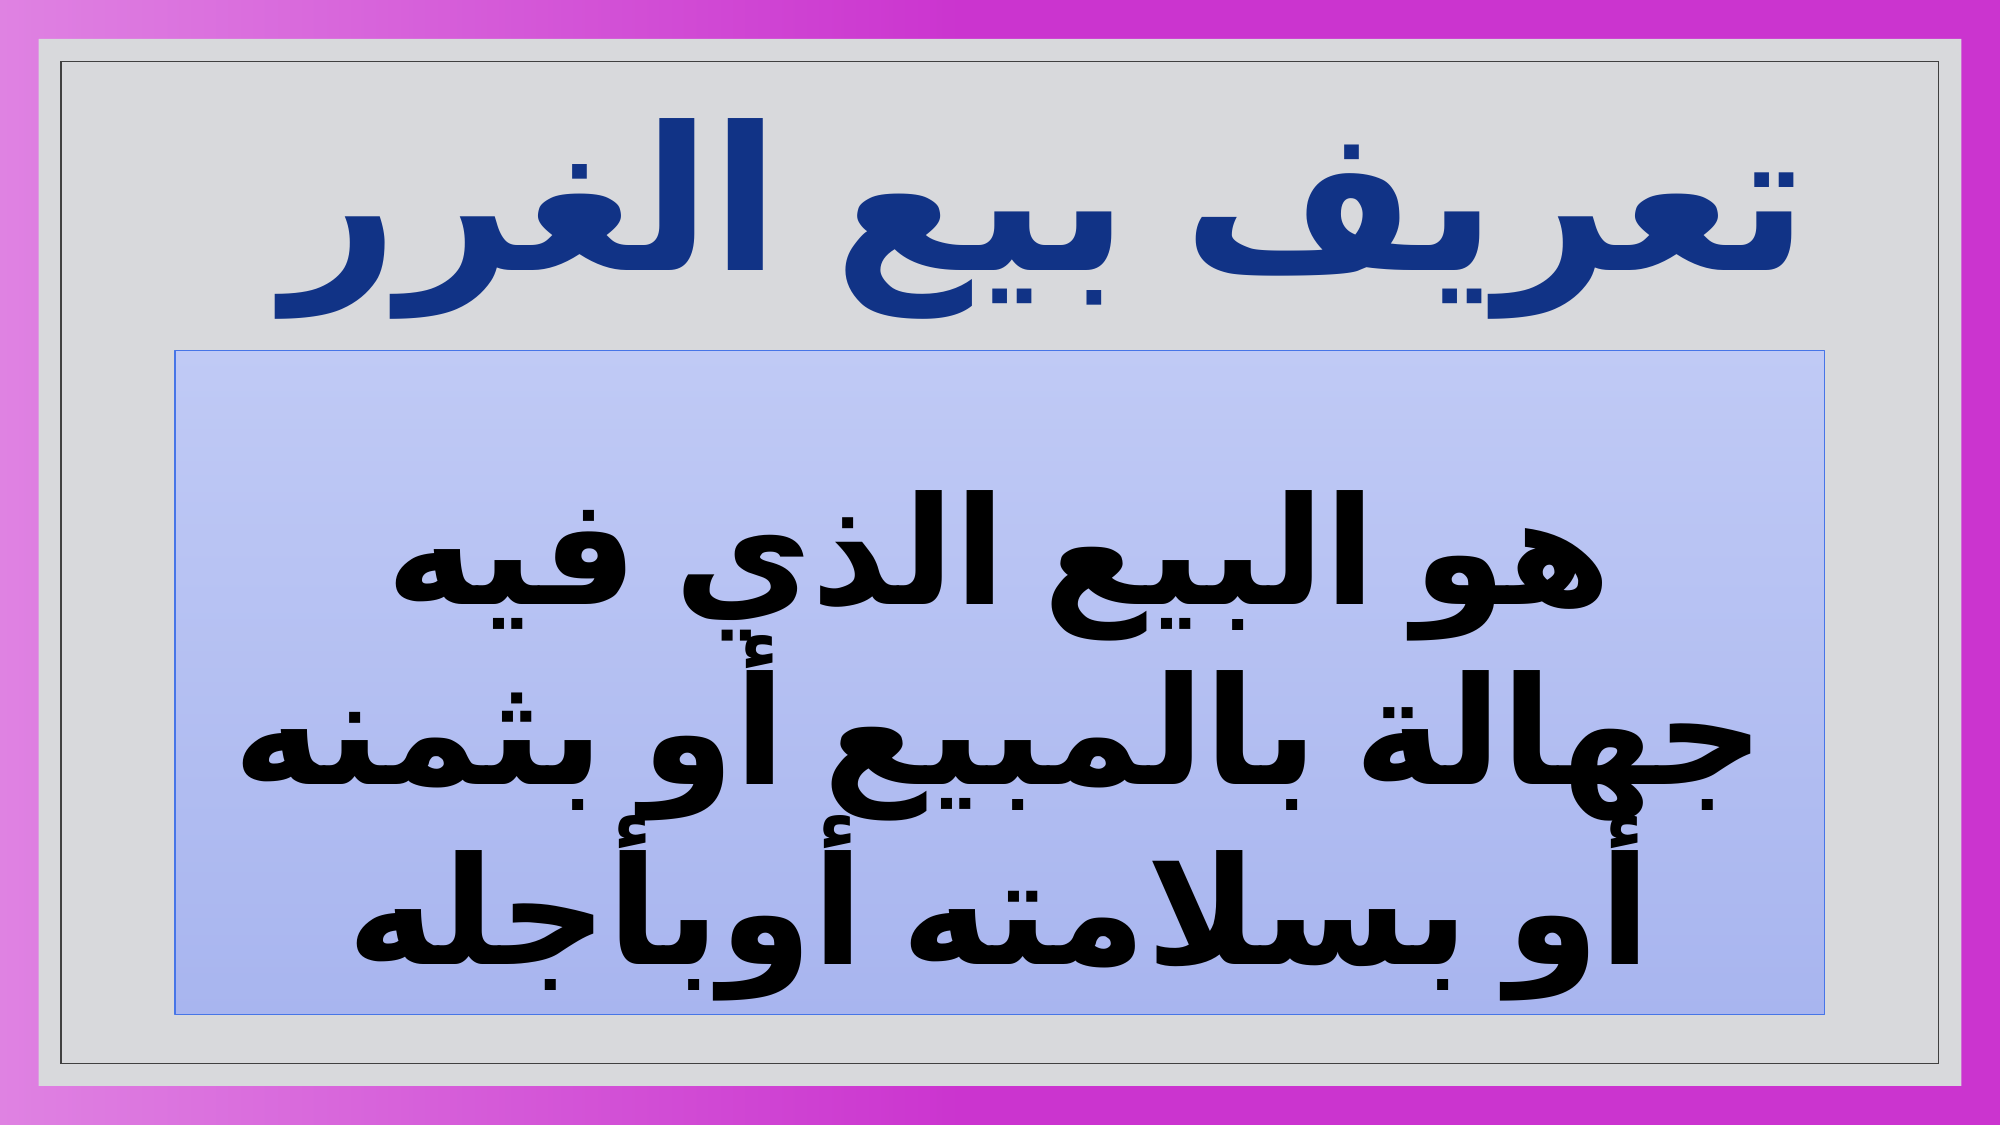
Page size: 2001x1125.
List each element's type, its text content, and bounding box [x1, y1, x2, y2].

list هو البيع الذي فيه جهالة بالمبيع أو بثمنه أو بسلامته أوبأجله [174, 350, 1825, 1015]
title تعريف بيع الغرر [174, 92, 1825, 318]
